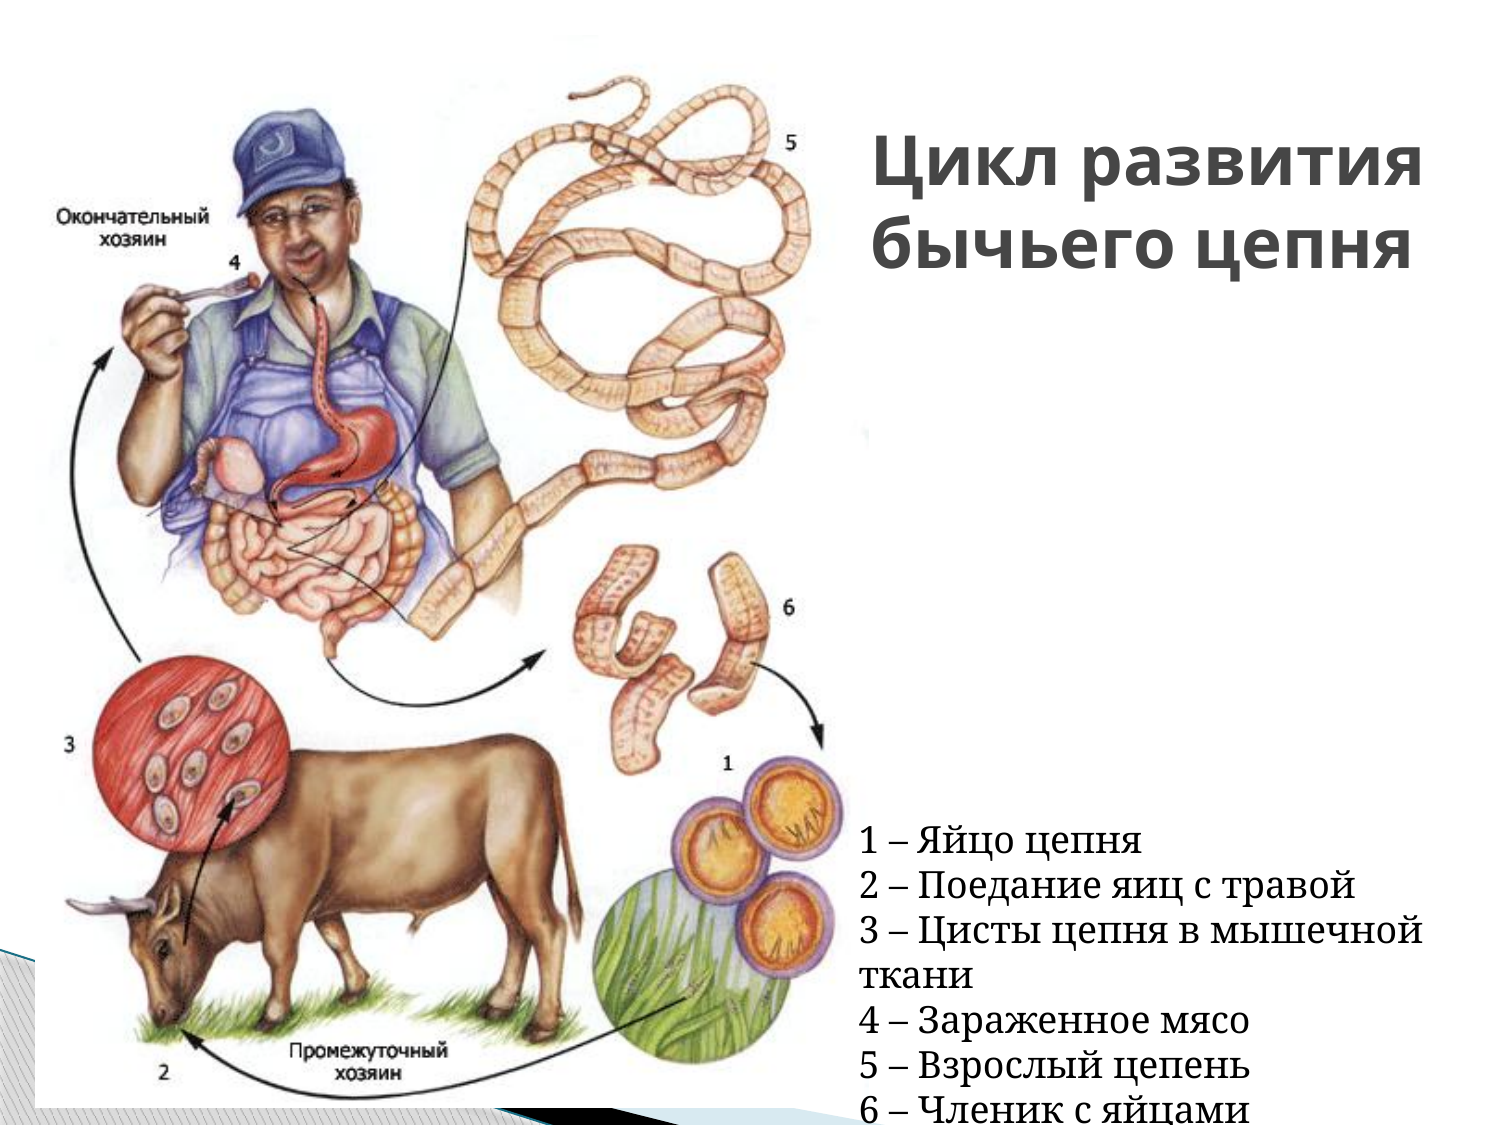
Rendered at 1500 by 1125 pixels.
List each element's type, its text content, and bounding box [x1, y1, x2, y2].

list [34, 34, 869, 1108]
text_box 1 – Яйцо цепня 2 – Поедание яиц с травой 3 – Цисты цепня в мышечной ткани 4 – Зараженное мясо 5 – Взрослый цепень 6 – Членик с яйцами [843, 808, 1500, 1125]
title Цикл развития бычьего цепня [869, 35, 1465, 364]
